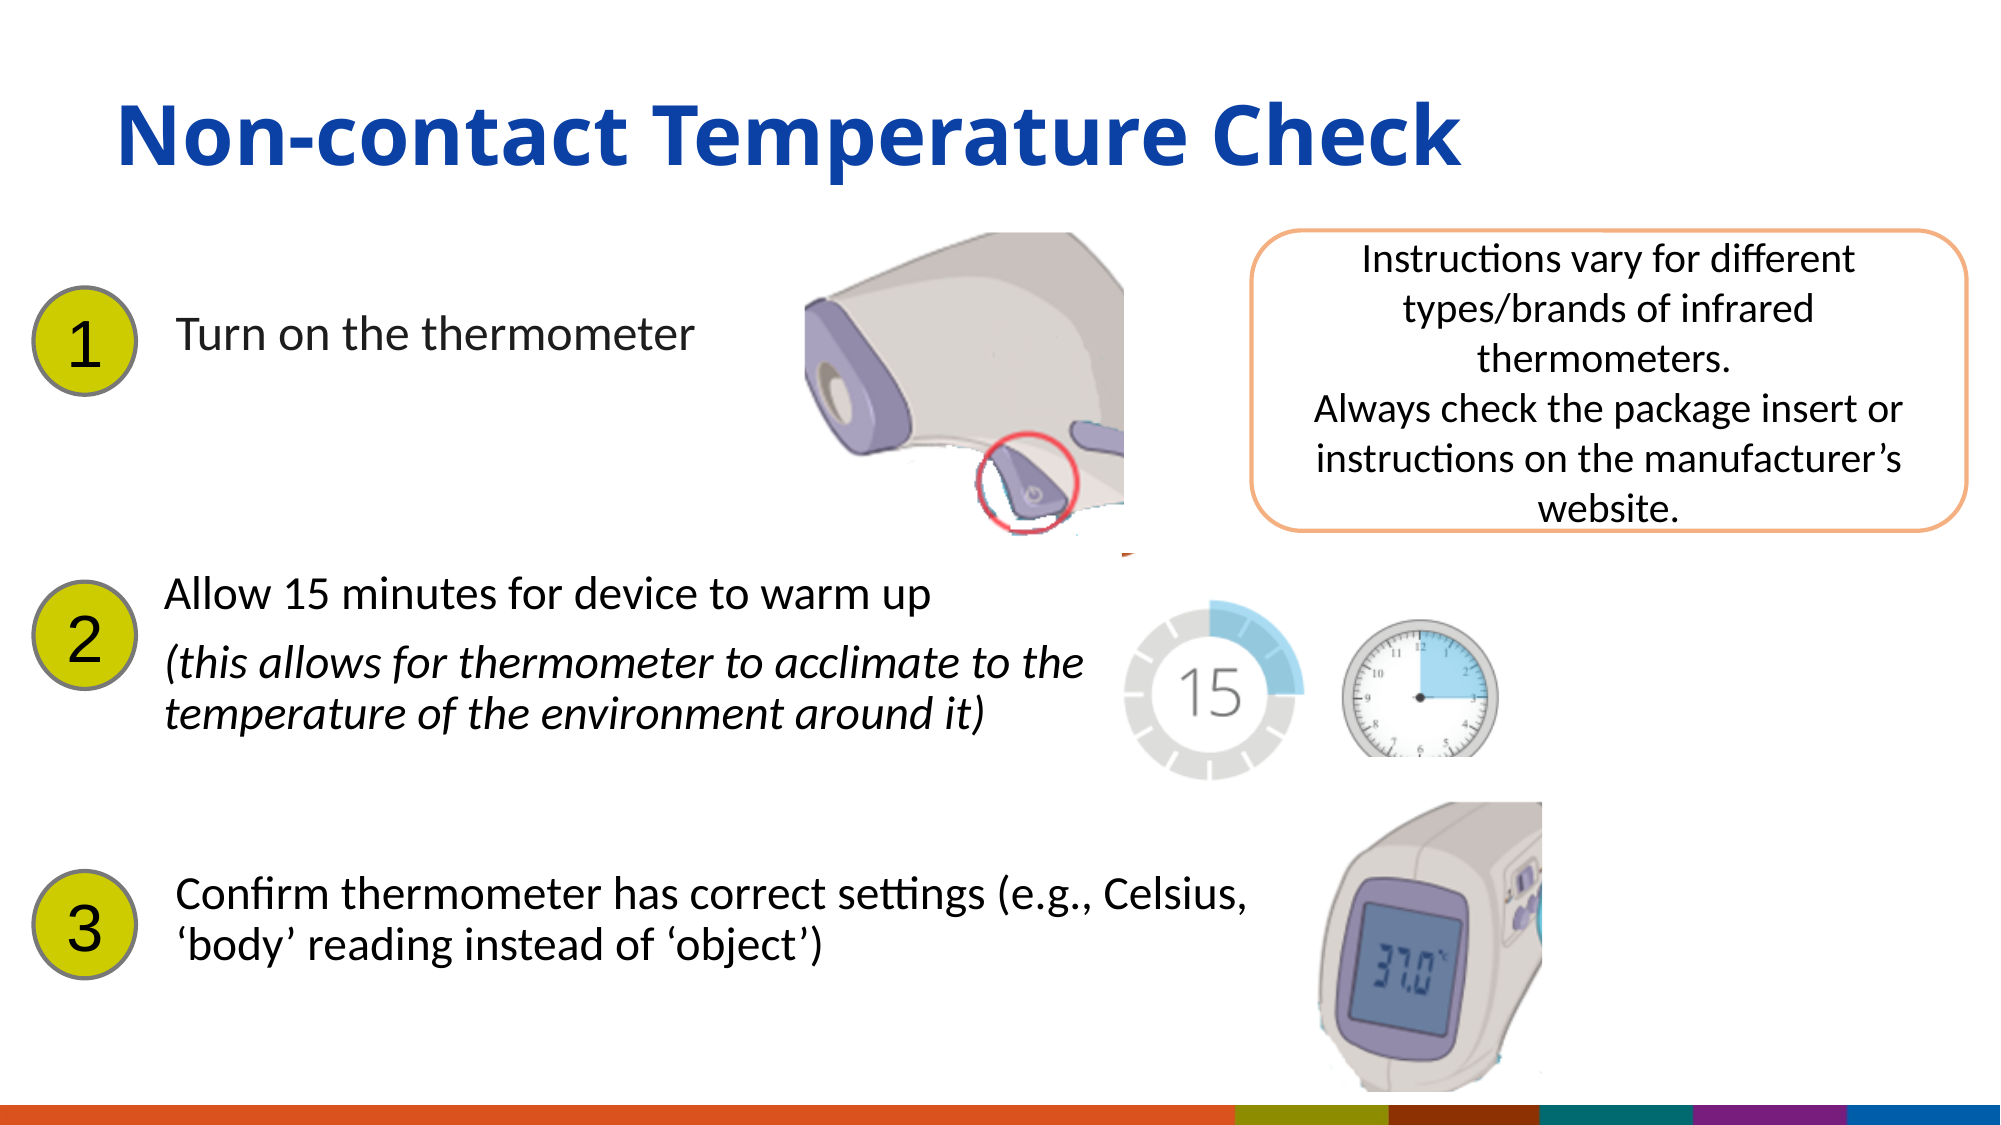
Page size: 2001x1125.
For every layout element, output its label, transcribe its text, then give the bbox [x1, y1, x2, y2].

text_box 1 [33, 287, 136, 395]
picture [791, 213, 1125, 548]
picture [1121, 553, 1543, 1092]
list Turn on the thermometer [141, 299, 762, 487]
text_box 3 [33, 871, 136, 979]
text_box Allow 15 minutes for device to warm up (this allows for thermometer to acclimate to the temperature of the environment around it) [129, 561, 1105, 829]
picture [0, 1105, 2000, 1125]
text_box 2 [33, 581, 129, 689]
title Non-contact Temperature Check [99, 45, 1900, 233]
text_box Instructions vary for different types/brands of infrared thermometers. Always check the package insert or instructions on the manufacturer’s website. [1251, 230, 1967, 531]
text_box Confirm thermometer has correct settings (e.g., Celsius, ‘body’ reading instead of ‘object’) [141, 860, 1277, 1025]
